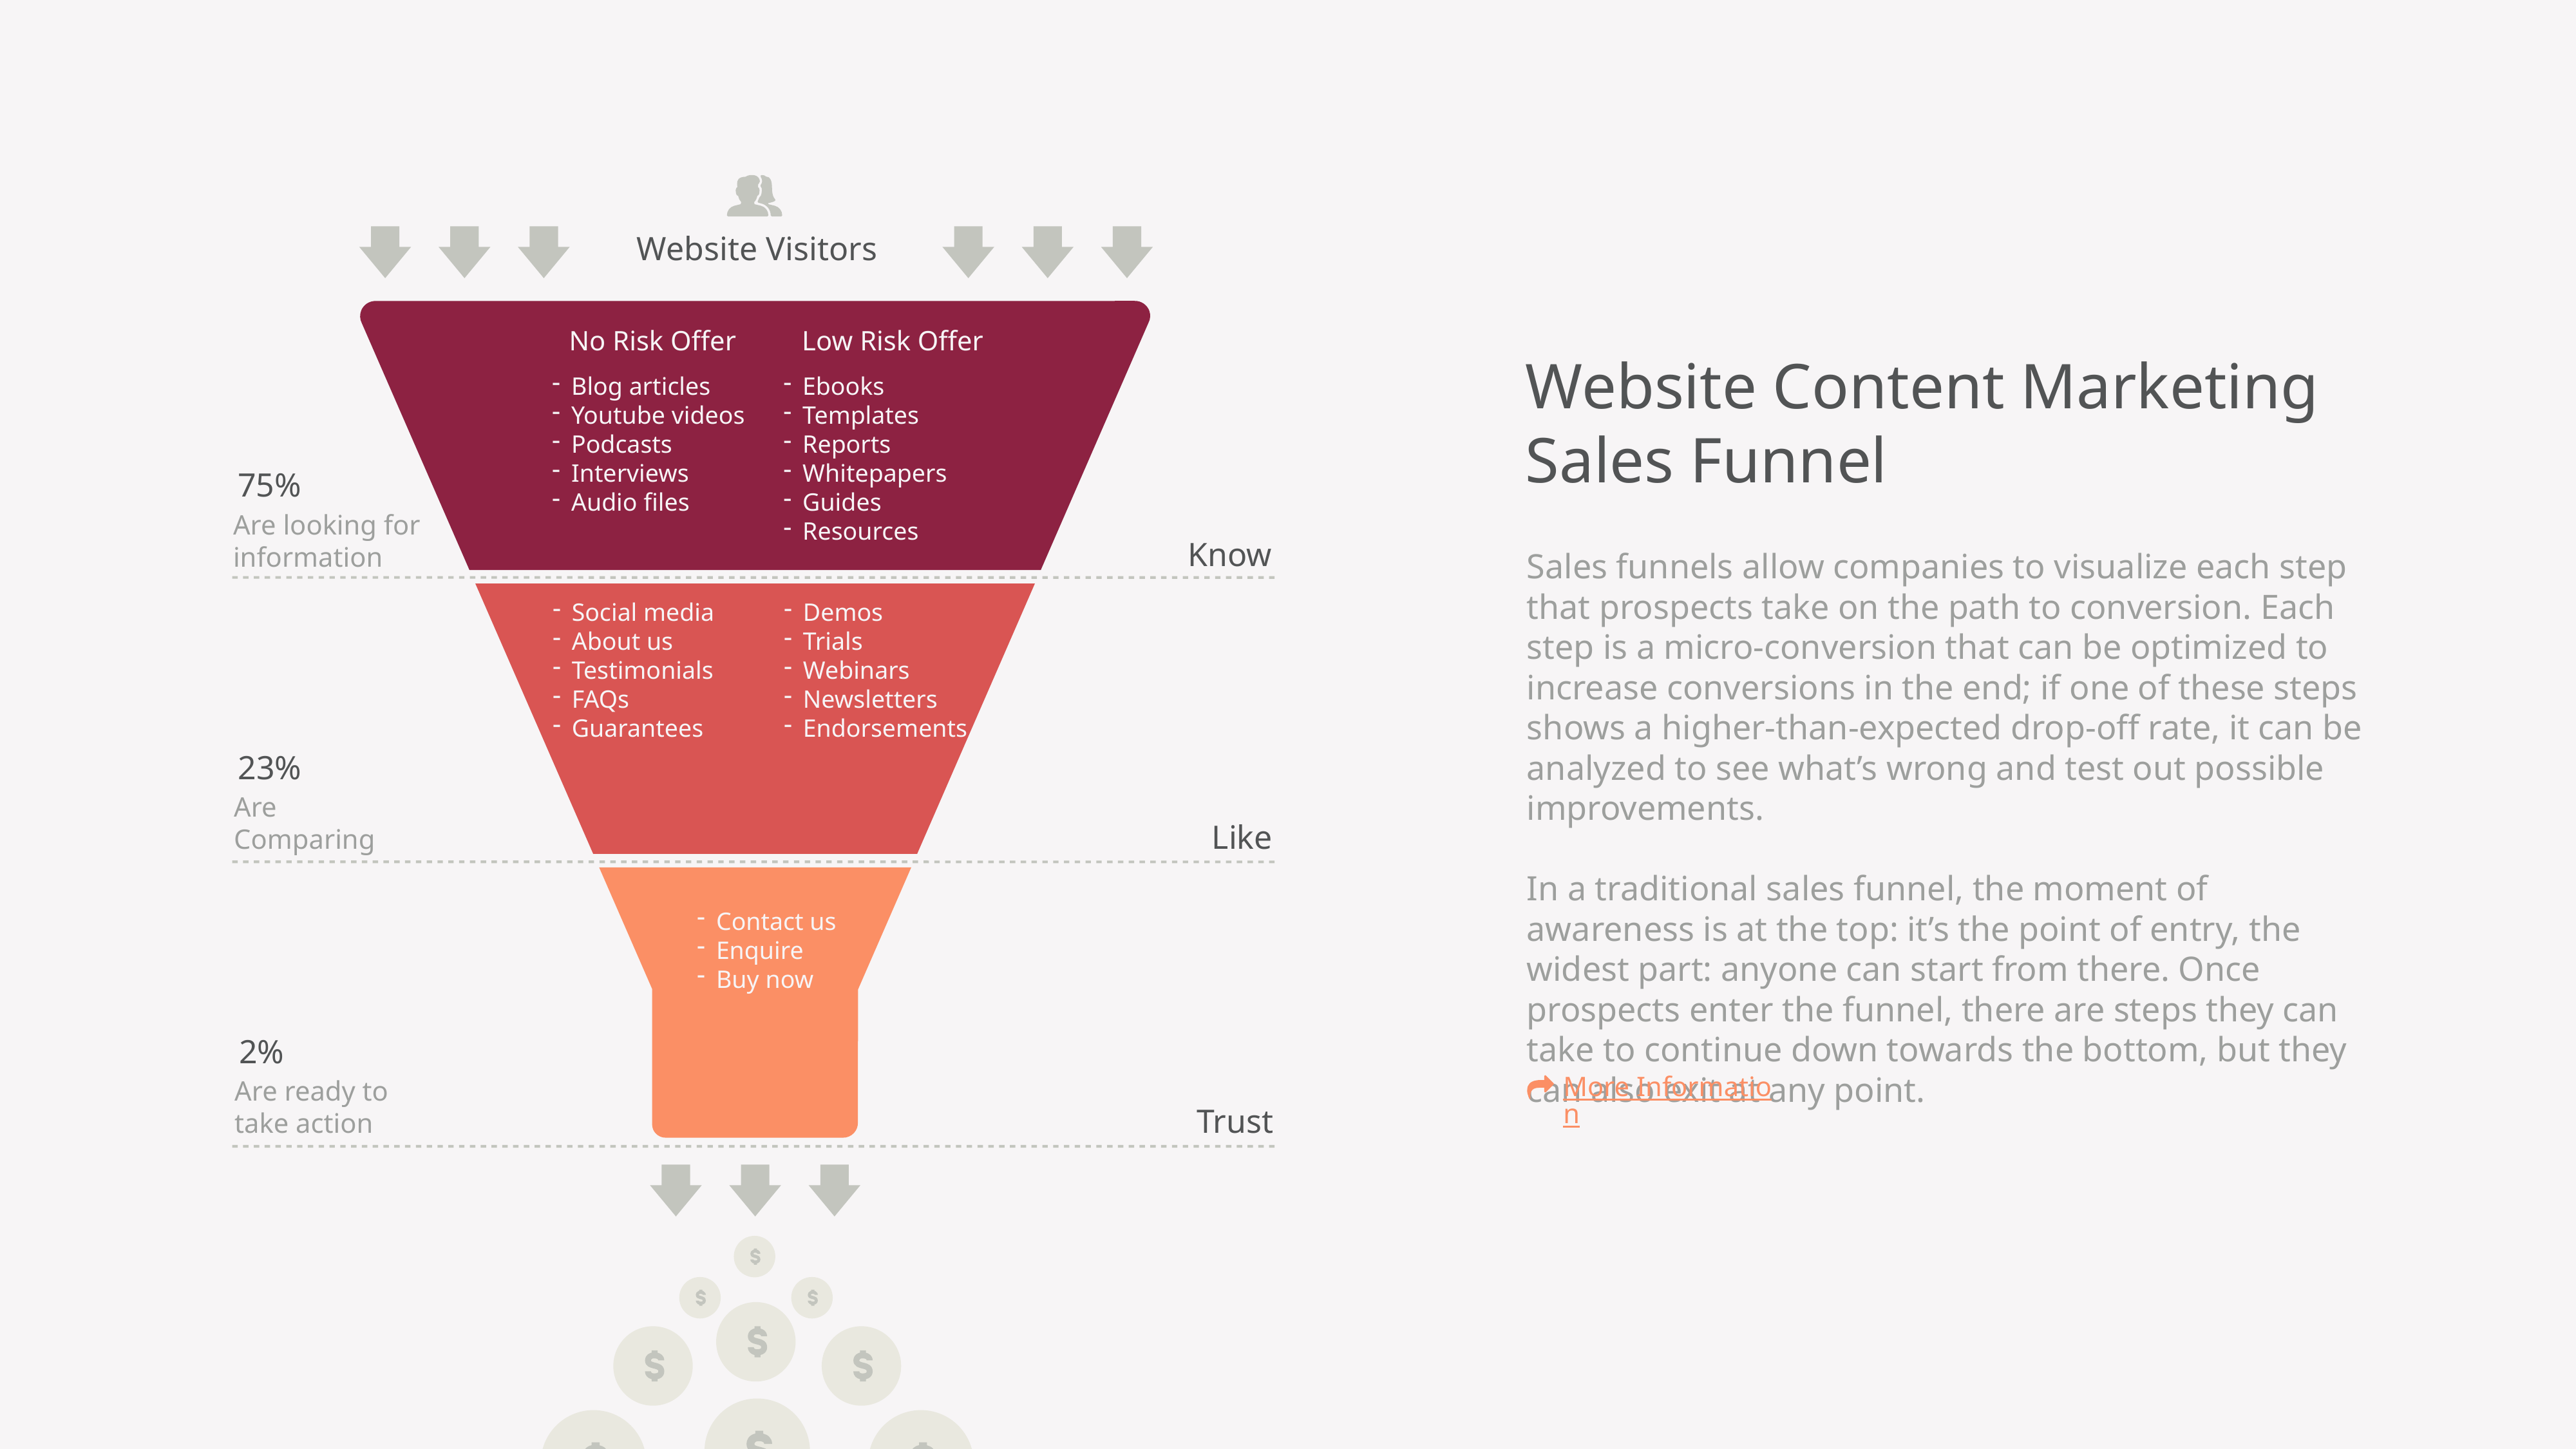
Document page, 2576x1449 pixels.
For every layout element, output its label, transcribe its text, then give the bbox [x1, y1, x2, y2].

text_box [679, 1276, 721, 1319]
text_box Know [1137, 529, 1278, 579]
text_box [726, 175, 769, 217]
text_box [704, 1398, 810, 1449]
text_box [540, 1410, 647, 1449]
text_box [649, 1164, 861, 1217]
text_box [360, 301, 1151, 571]
text_box Ebooks Templates Reports Whitepapers Guides Resources [778, 365, 989, 550]
text_box Social media About us Testimonials FAQs Guarantees [547, 591, 758, 748]
text_box Like [1138, 811, 1278, 862]
text_box No Risk Offer [564, 318, 770, 362]
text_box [359, 226, 570, 279]
text_box Trust [1139, 1095, 1279, 1145]
text_box [475, 583, 1036, 854]
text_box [1520, 341, 2373, 1108]
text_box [791, 1276, 833, 1319]
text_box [821, 1326, 902, 1406]
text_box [613, 1326, 693, 1406]
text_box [228, 741, 439, 860]
text_box Contact us Enquire Buy now [692, 900, 853, 998]
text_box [734, 1235, 776, 1278]
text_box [942, 226, 1153, 279]
text_box Demos Trials Webinars Newsletters Endorsements [778, 591, 989, 748]
text_box [757, 175, 782, 217]
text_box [867, 1410, 974, 1449]
text_box Blog articles Youtube videos Podcasts Interviews Audio files [547, 365, 757, 521]
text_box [229, 1025, 440, 1144]
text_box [227, 459, 439, 578]
text_box [599, 867, 912, 1138]
text_box Low Risk Offer [796, 318, 1003, 362]
text_box Website Visitors [573, 223, 942, 273]
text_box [715, 1302, 796, 1382]
